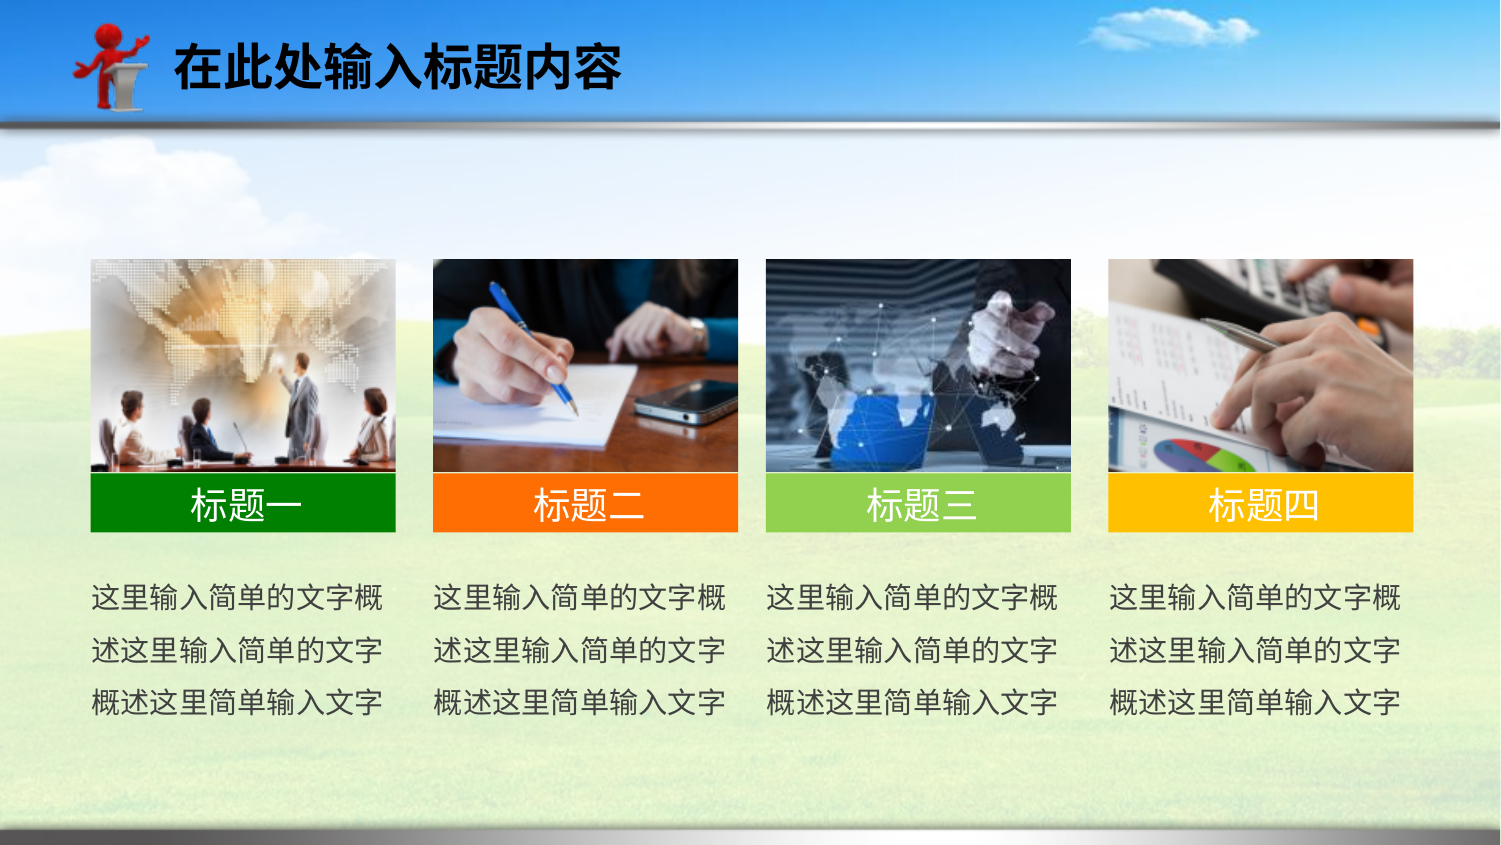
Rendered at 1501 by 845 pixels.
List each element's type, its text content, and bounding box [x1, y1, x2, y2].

picture [0, 0, 1501, 845]
text_box 这里输入简单的文字概述这里输入简单的文字概述这里简单输入文字 [419, 554, 750, 727]
text_box [431, 257, 740, 474]
text_box [764, 257, 1073, 474]
text_box 这里输入简单的文字概述这里输入简单的文字概述这里简单输入文字 [752, 554, 1083, 727]
text_box 在此处输入标题内容 [108, 28, 688, 103]
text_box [765, 472, 1072, 536]
text_box 这里输入简单的文字概述这里输入简单的文字概述这里简单输入文字 [1094, 554, 1426, 727]
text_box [432, 472, 739, 536]
text_box [88, 257, 398, 474]
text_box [1107, 472, 1414, 536]
text_box [1106, 257, 1416, 474]
text_box 这里输入简单的文字概述这里输入简单的文字概述这里简单输入文字 [76, 554, 408, 727]
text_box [89, 472, 397, 536]
